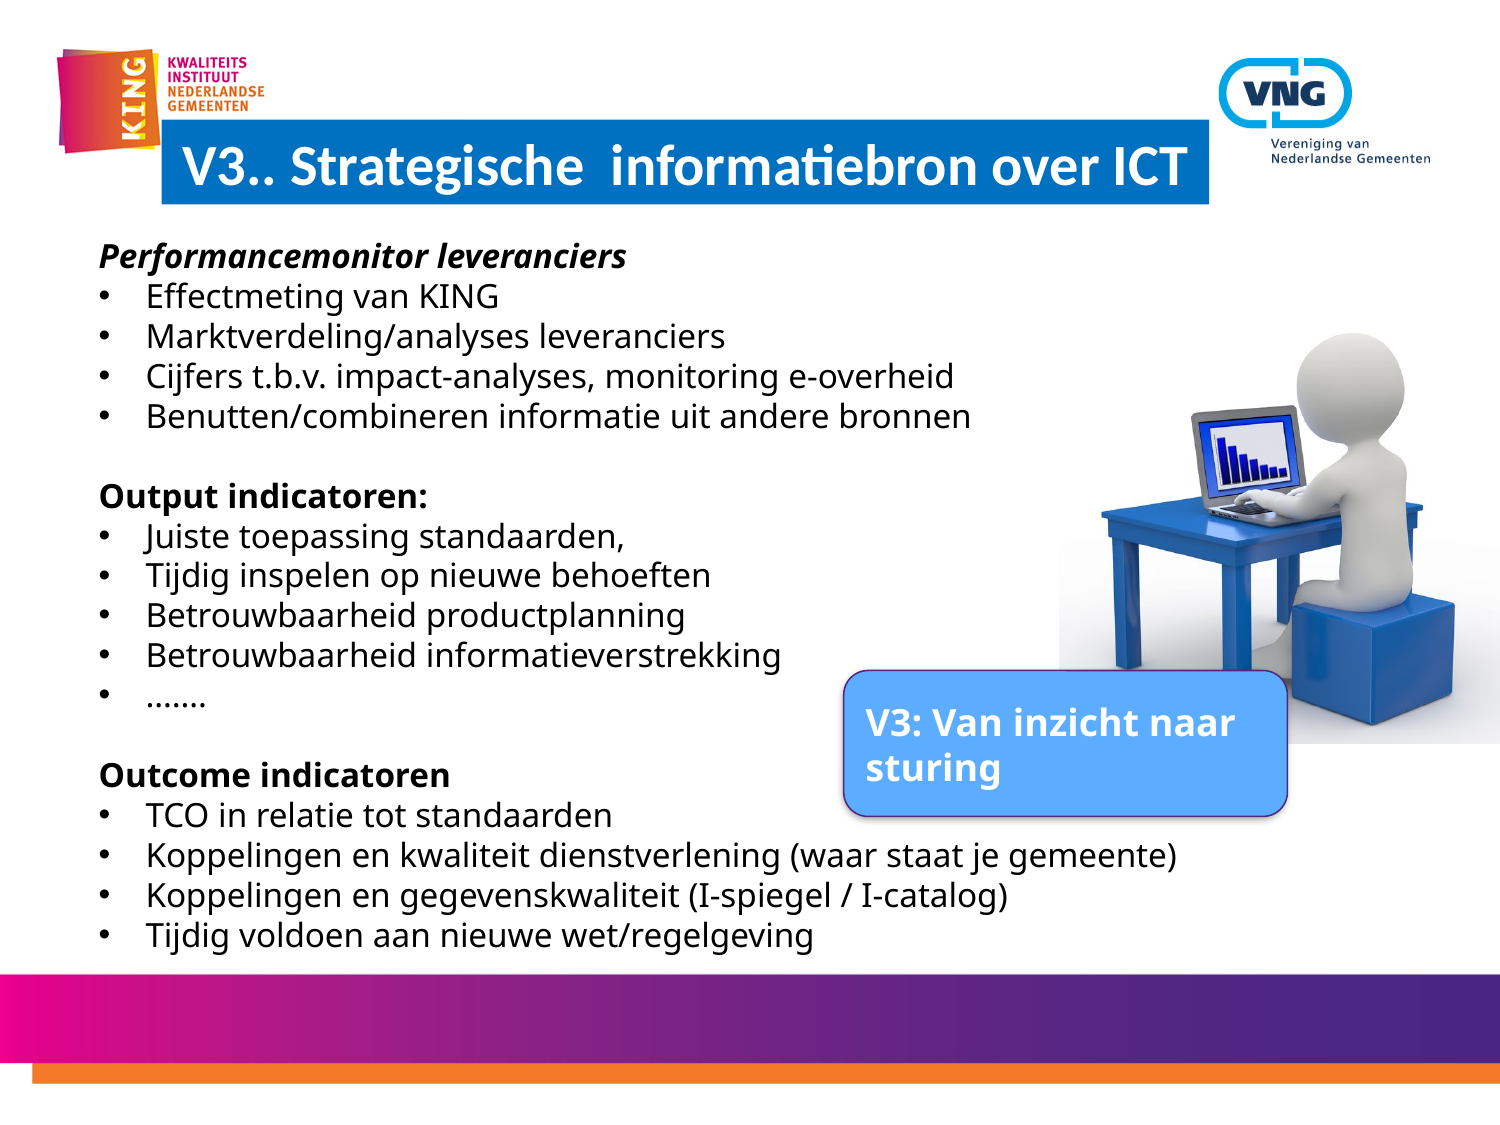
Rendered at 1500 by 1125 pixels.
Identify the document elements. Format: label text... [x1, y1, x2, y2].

picture [0, 0, 1500, 1125]
text_box V3.. Strategische informatiebron over ICT [161, 119, 1210, 205]
text_box V3: Van inzicht naar sturing [842, 669, 1289, 818]
text_box Performancemonitor leveranciers Effectmeting van KING Marktverdeling/analyses leveranciers Cijfers t.b.v. impact-analyses, monitoring e-overheid Benutten/combineren informatie uit andere bronnen Output indicatoren: Juiste toepassing standaarden, Tijdig inspelen op nieuwe behoeften Betrouwbaarheid productplanning Betrouwbaarheid informatieverstrekking ……. Outcome indicatoren TCO in relatie tot standaarden Koppelingen en kwaliteit dienstverlening (waar staat je gemeente) Koppelingen en gegevenskwaliteit (I-spiegel / I-catalog) Tijdig voldoen aan nieuwe wet/regelgeving [84, 227, 1385, 1125]
